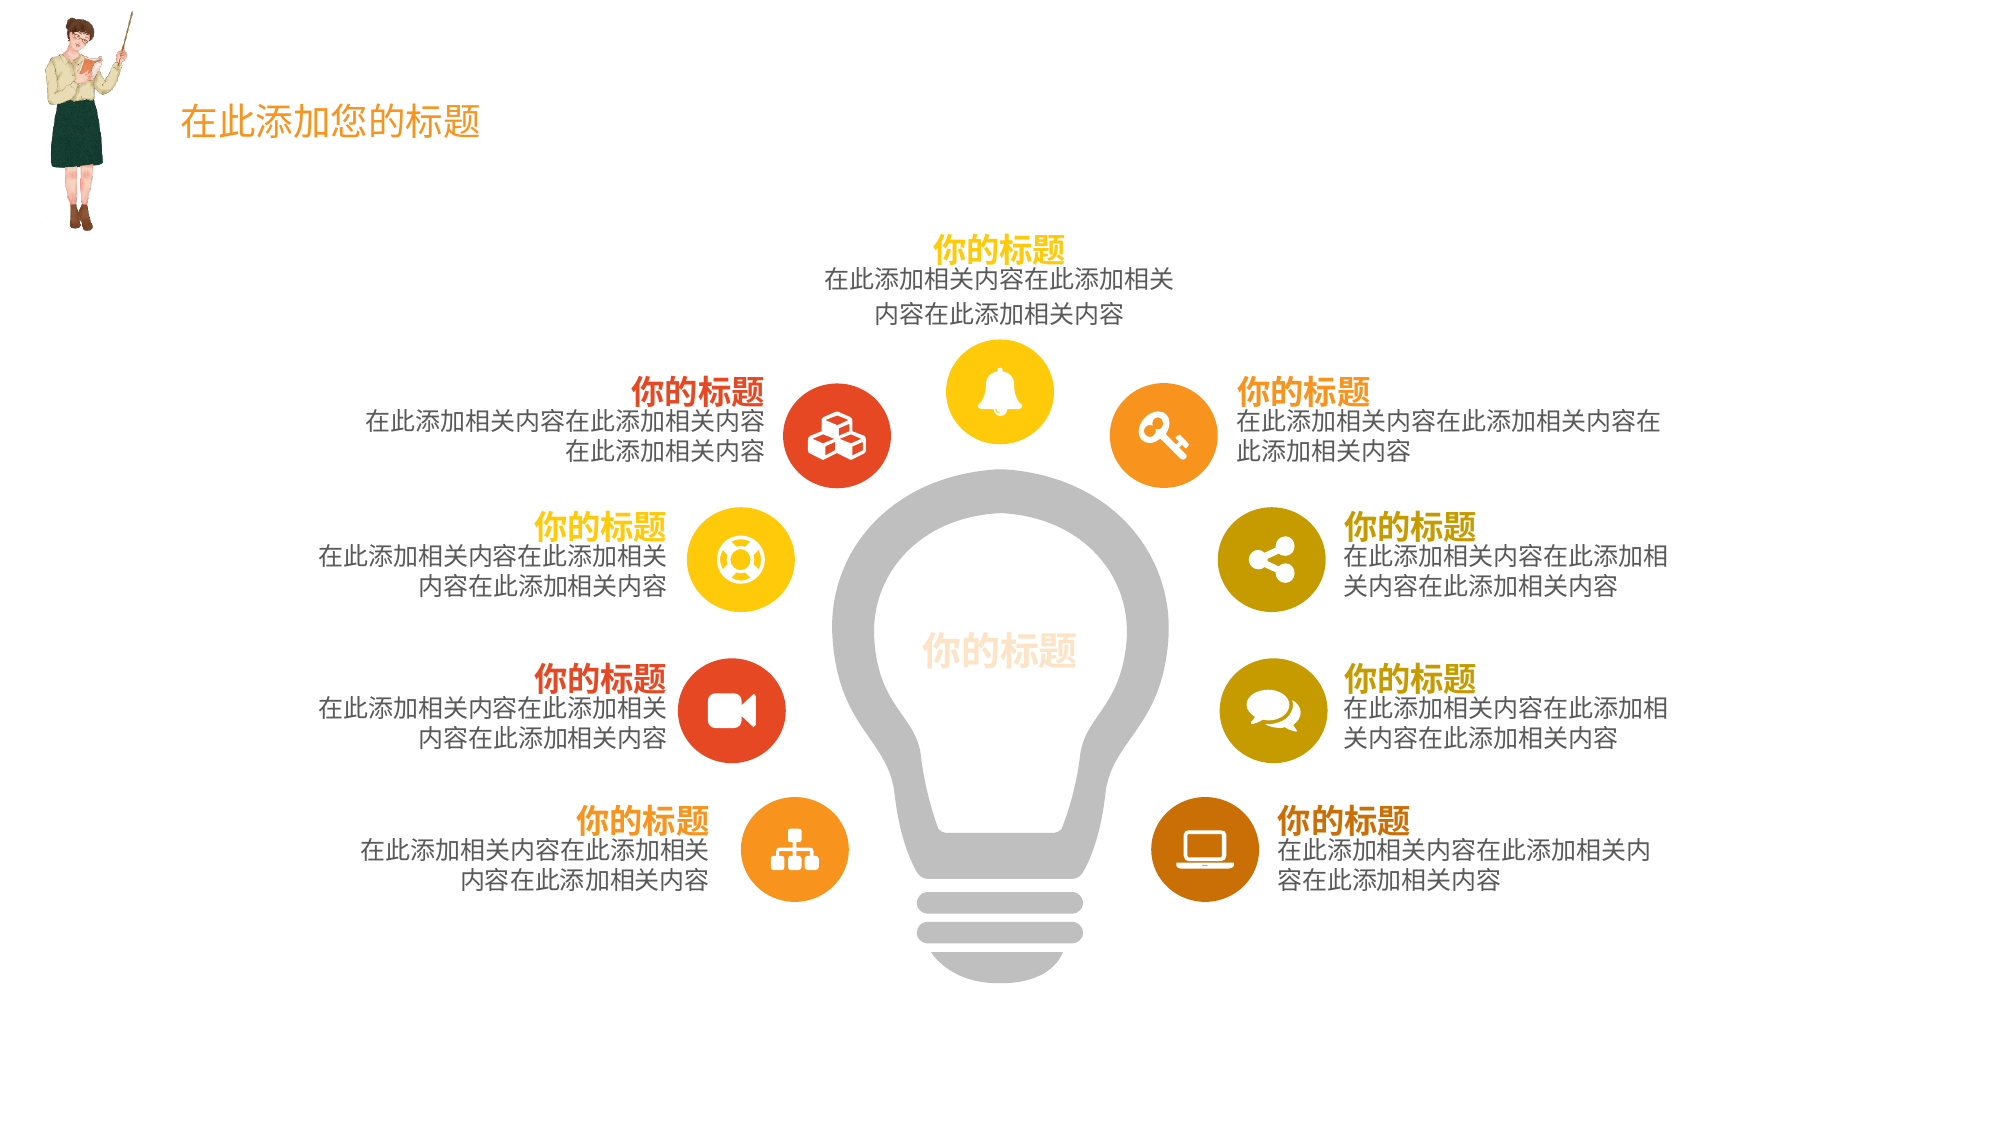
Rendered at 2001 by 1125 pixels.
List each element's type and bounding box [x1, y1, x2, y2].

text_box [822, 228, 1177, 331]
text_box [1343, 658, 1674, 754]
text_box [686, 507, 795, 613]
text_box [1277, 799, 1674, 896]
text_box [740, 797, 849, 902]
text_box [826, 469, 1174, 986]
text_box [1109, 383, 1218, 488]
text_box [308, 658, 669, 754]
text_box [357, 799, 711, 896]
text_box [1151, 797, 1260, 902]
text_box [1236, 370, 1674, 466]
text_box [308, 506, 669, 602]
text_box [1219, 658, 1328, 764]
text_box [783, 383, 891, 489]
text_box [1343, 506, 1674, 602]
text_box [1217, 507, 1326, 613]
text_box [677, 658, 786, 764]
text_box [946, 339, 1054, 445]
text_box [357, 370, 766, 466]
picture [41, 11, 133, 231]
